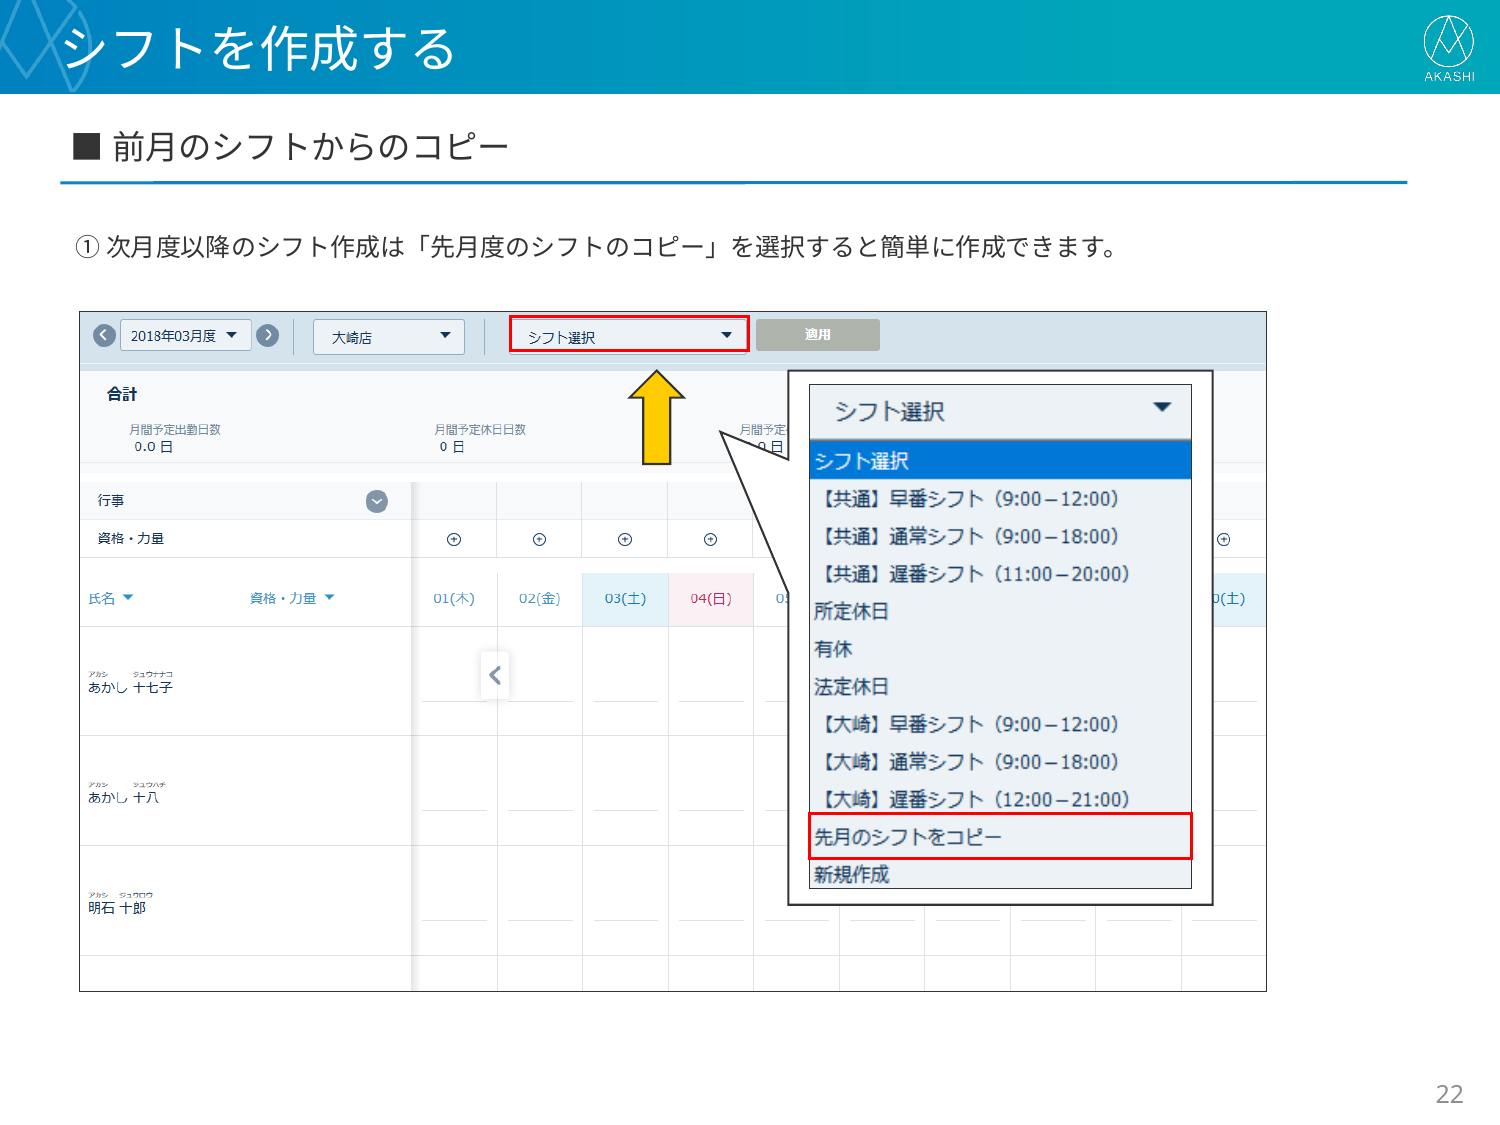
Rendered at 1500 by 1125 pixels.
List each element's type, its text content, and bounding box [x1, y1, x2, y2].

picture [79, 311, 1267, 992]
picture [1416, 7, 1481, 89]
slide_number 21 [1141, 1065, 1480, 1125]
title シフトを作成する [44, 0, 1393, 92]
text_box ①次月度以降のシフト作成は「先月度のシフトのコピー」を選択すると簡単に作成できます。 [60, 224, 1460, 269]
text_box ■前月のシフトからのコピー [56, 119, 1033, 175]
